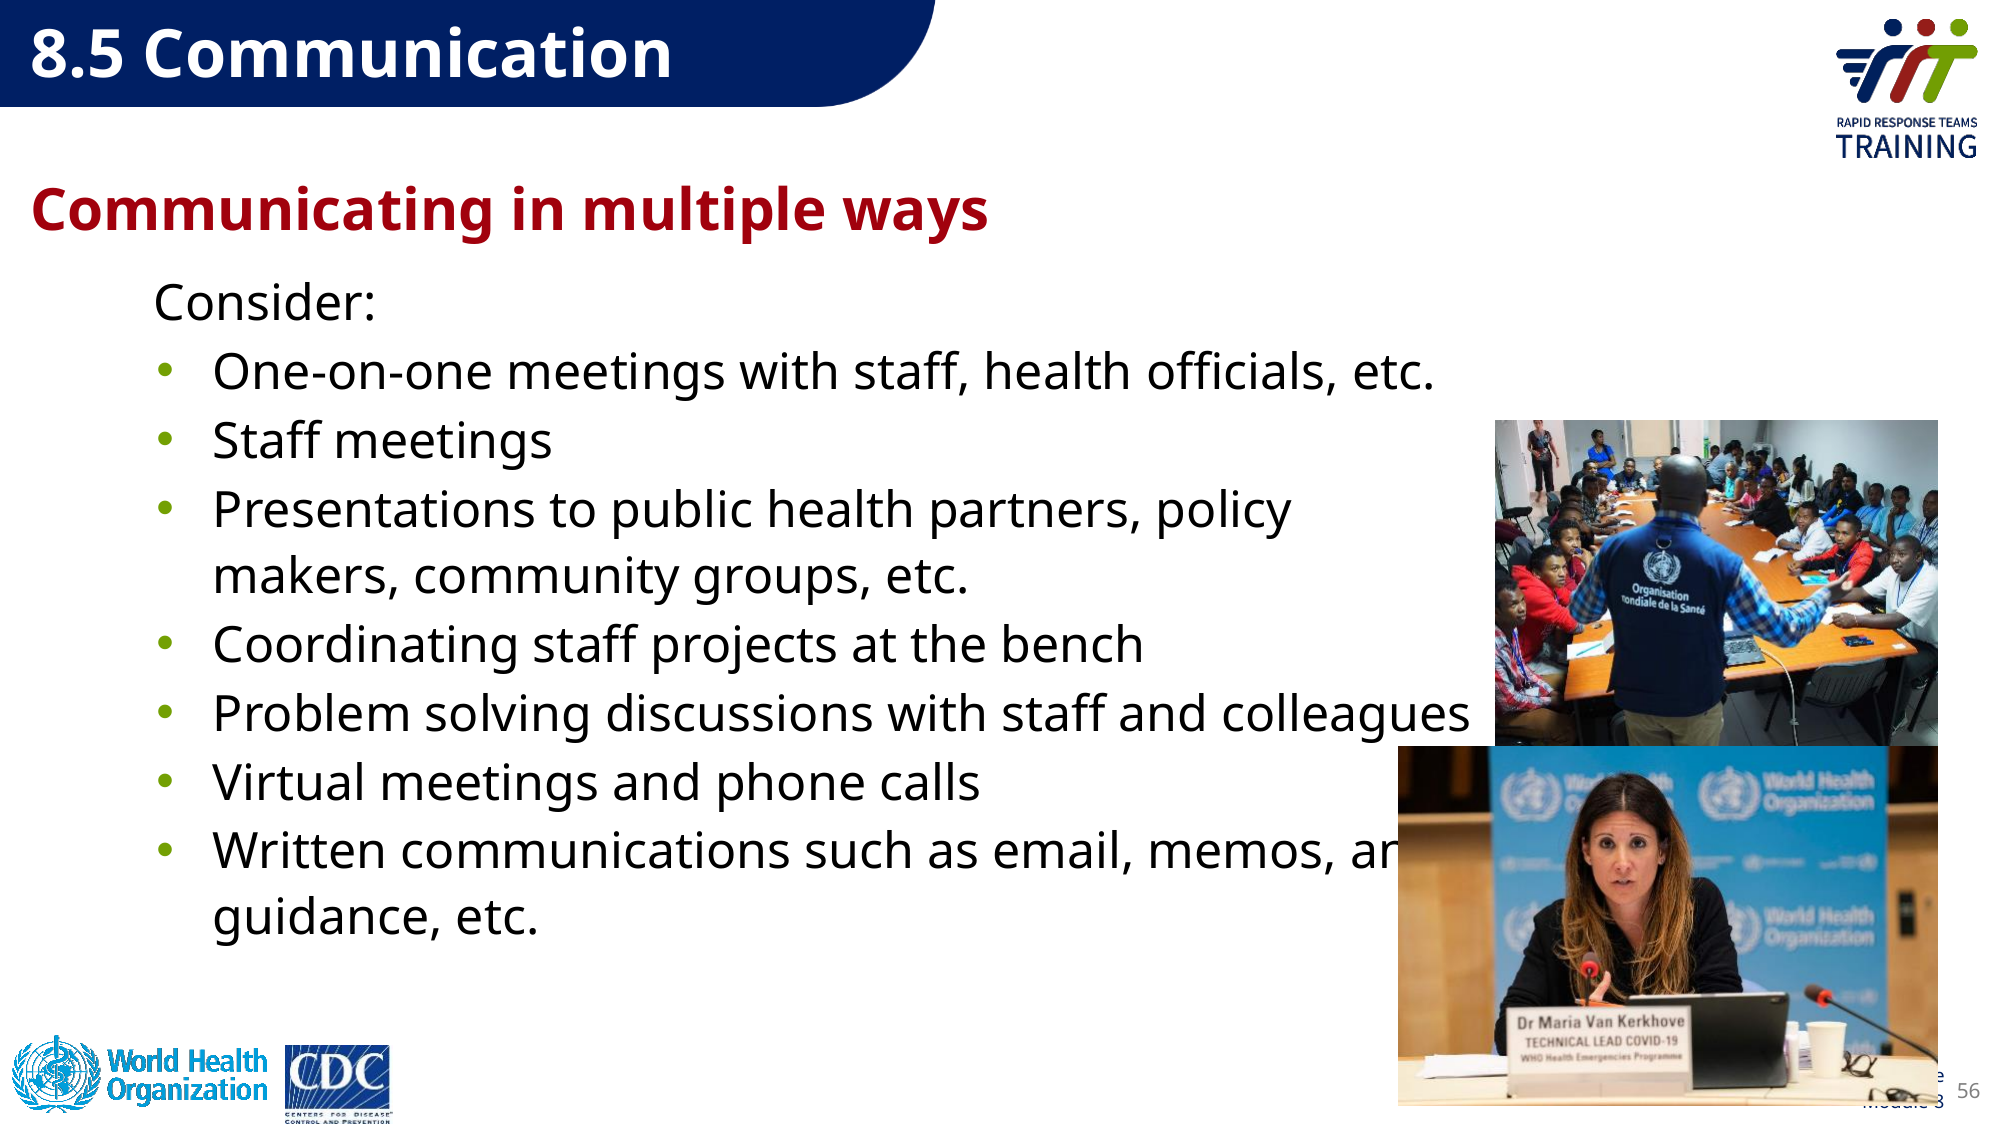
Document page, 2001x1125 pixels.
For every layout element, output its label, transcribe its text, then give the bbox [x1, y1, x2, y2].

picture [12, 1035, 53, 1067]
list Consider: One-on-one meetings with staff, health officials, etc. Staff meetings Presentations to public health partners, policy makers, community groups, etc. Coordinating staff projects at the bench Problem solving discussions with staff and colleagues Virtual meetings and phone calls Written communications such as email, memos, and guidance, etc. [145, 270, 1496, 1034]
picture [285, 1045, 393, 1124]
slide_number 56 [1937, 1070, 2000, 1124]
title Communicating in multiple ways [22, 152, 1749, 270]
list 8.5 Communication [22, 0, 1535, 99]
picture [38, 1092, 54, 1100]
picture [36, 1035, 267, 1113]
picture [46, 1056, 54, 1061]
picture [38, 1044, 53, 1052]
picture [12, 1084, 46, 1113]
picture [28, 1054, 36, 1077]
picture [34, 1058, 41, 1077]
picture [0, 0, 936, 107]
picture [50, 1109, 62, 1113]
picture [43, 1088, 54, 1094]
picture [1835, 19, 1978, 167]
picture [1398, 420, 1938, 1106]
